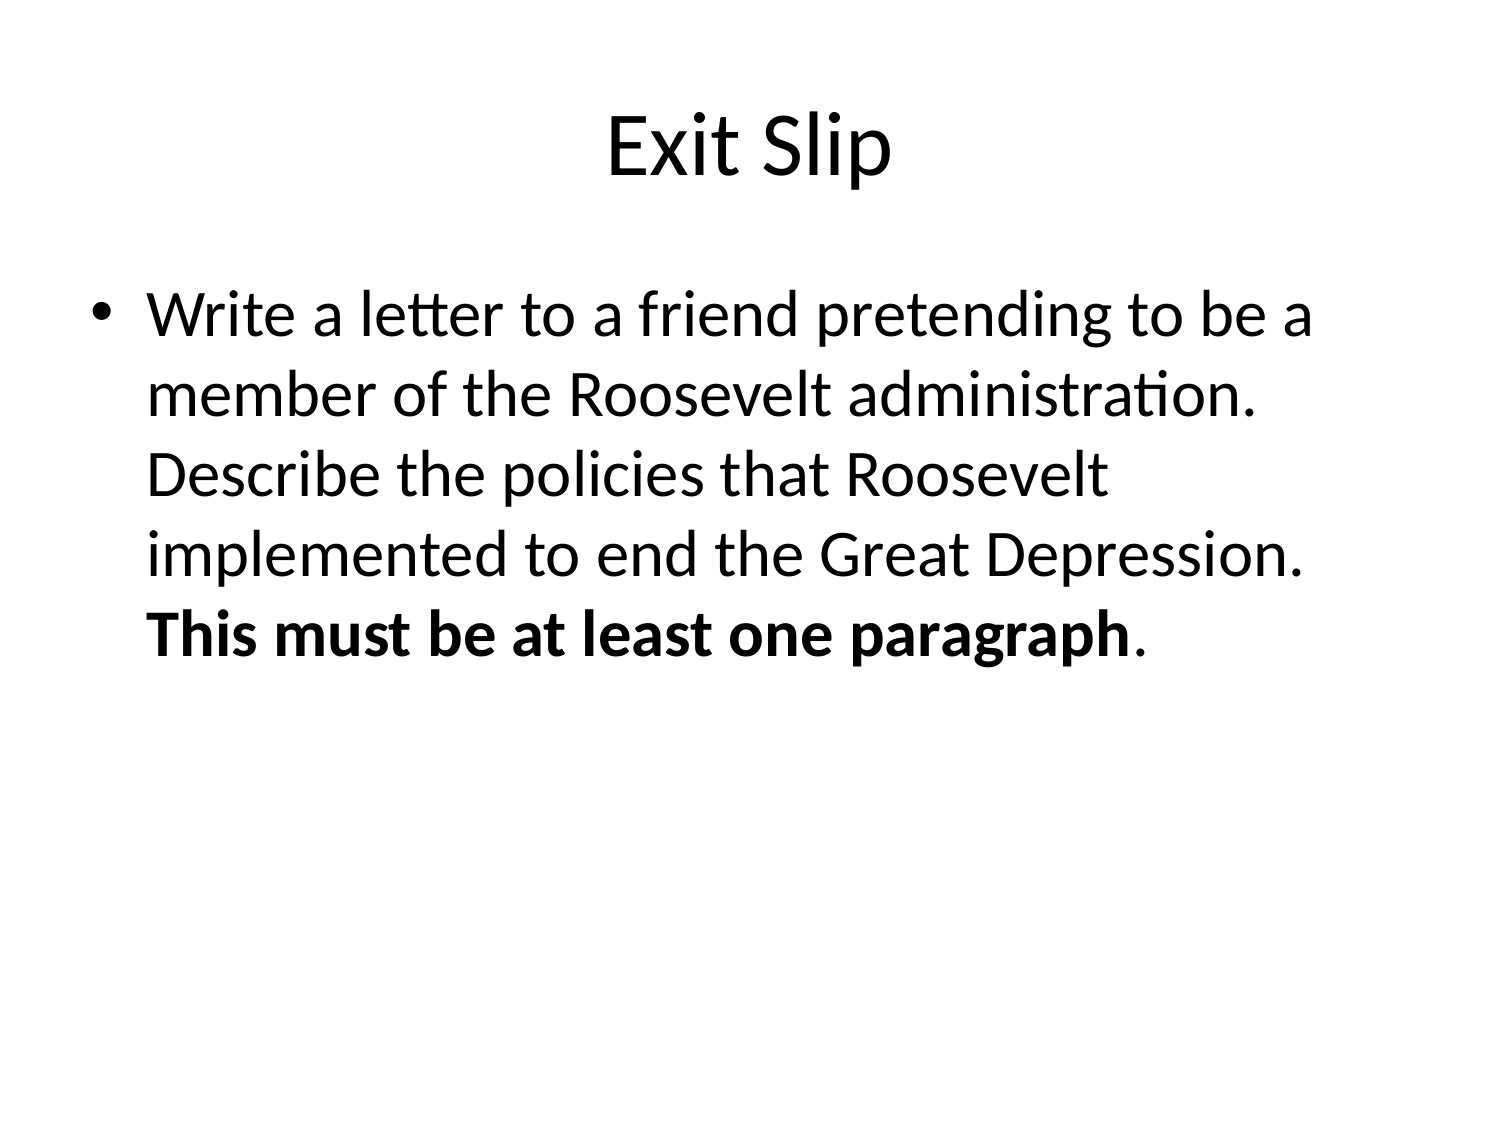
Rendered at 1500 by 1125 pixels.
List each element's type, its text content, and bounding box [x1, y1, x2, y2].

title Exit Slip [75, 45, 1425, 233]
list Write a letter to a friend pretending to be a member of the Roosevelt administration. Describe the policies that Roosevelt implemented to end the Great Depression. This must be at least one paragraph. [75, 262, 1425, 1005]
